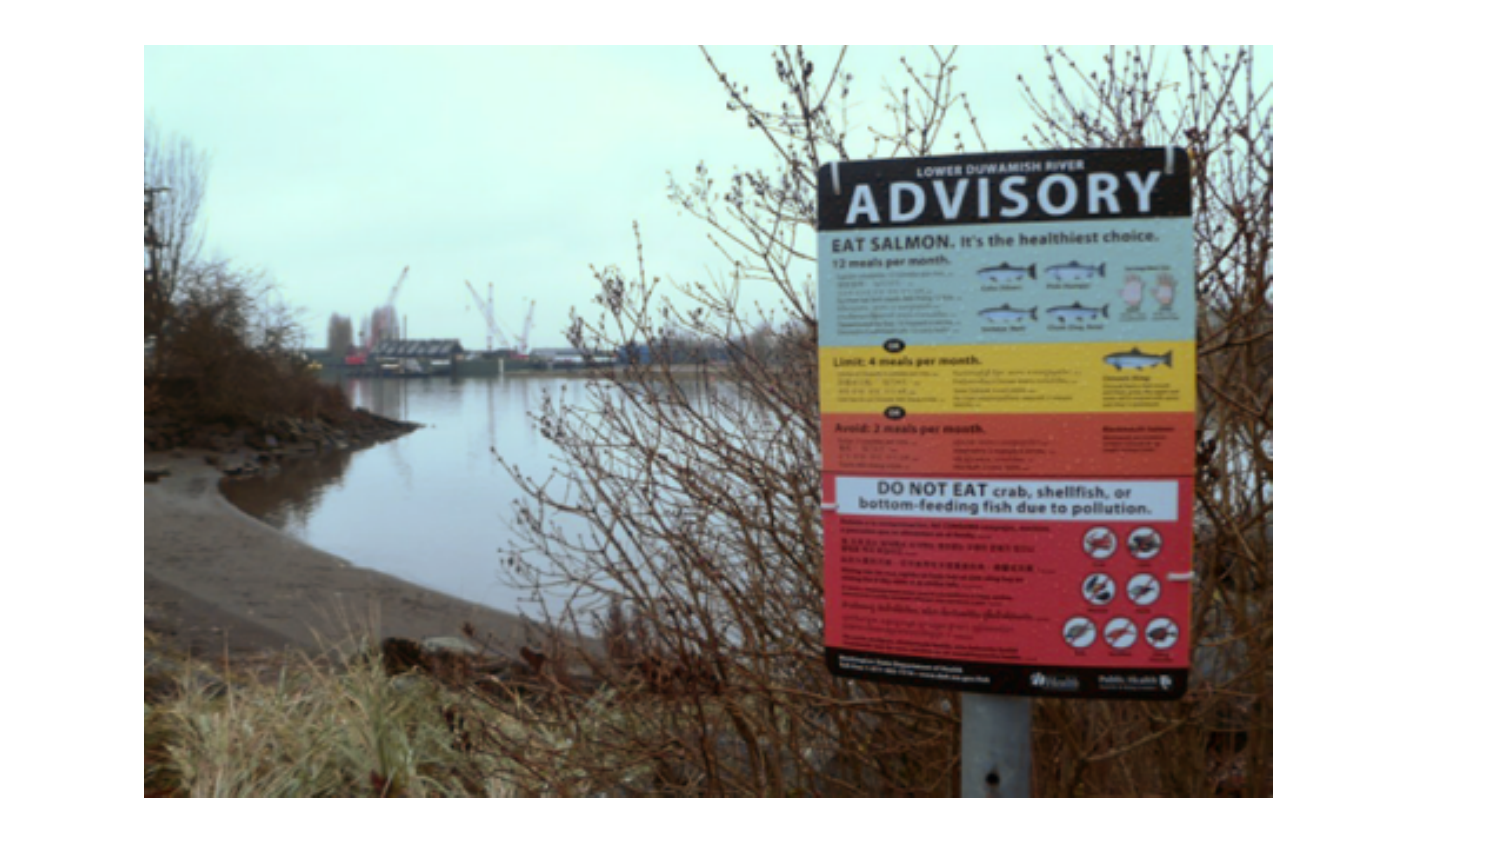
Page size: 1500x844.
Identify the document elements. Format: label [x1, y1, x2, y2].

picture [144, 45, 1273, 799]
